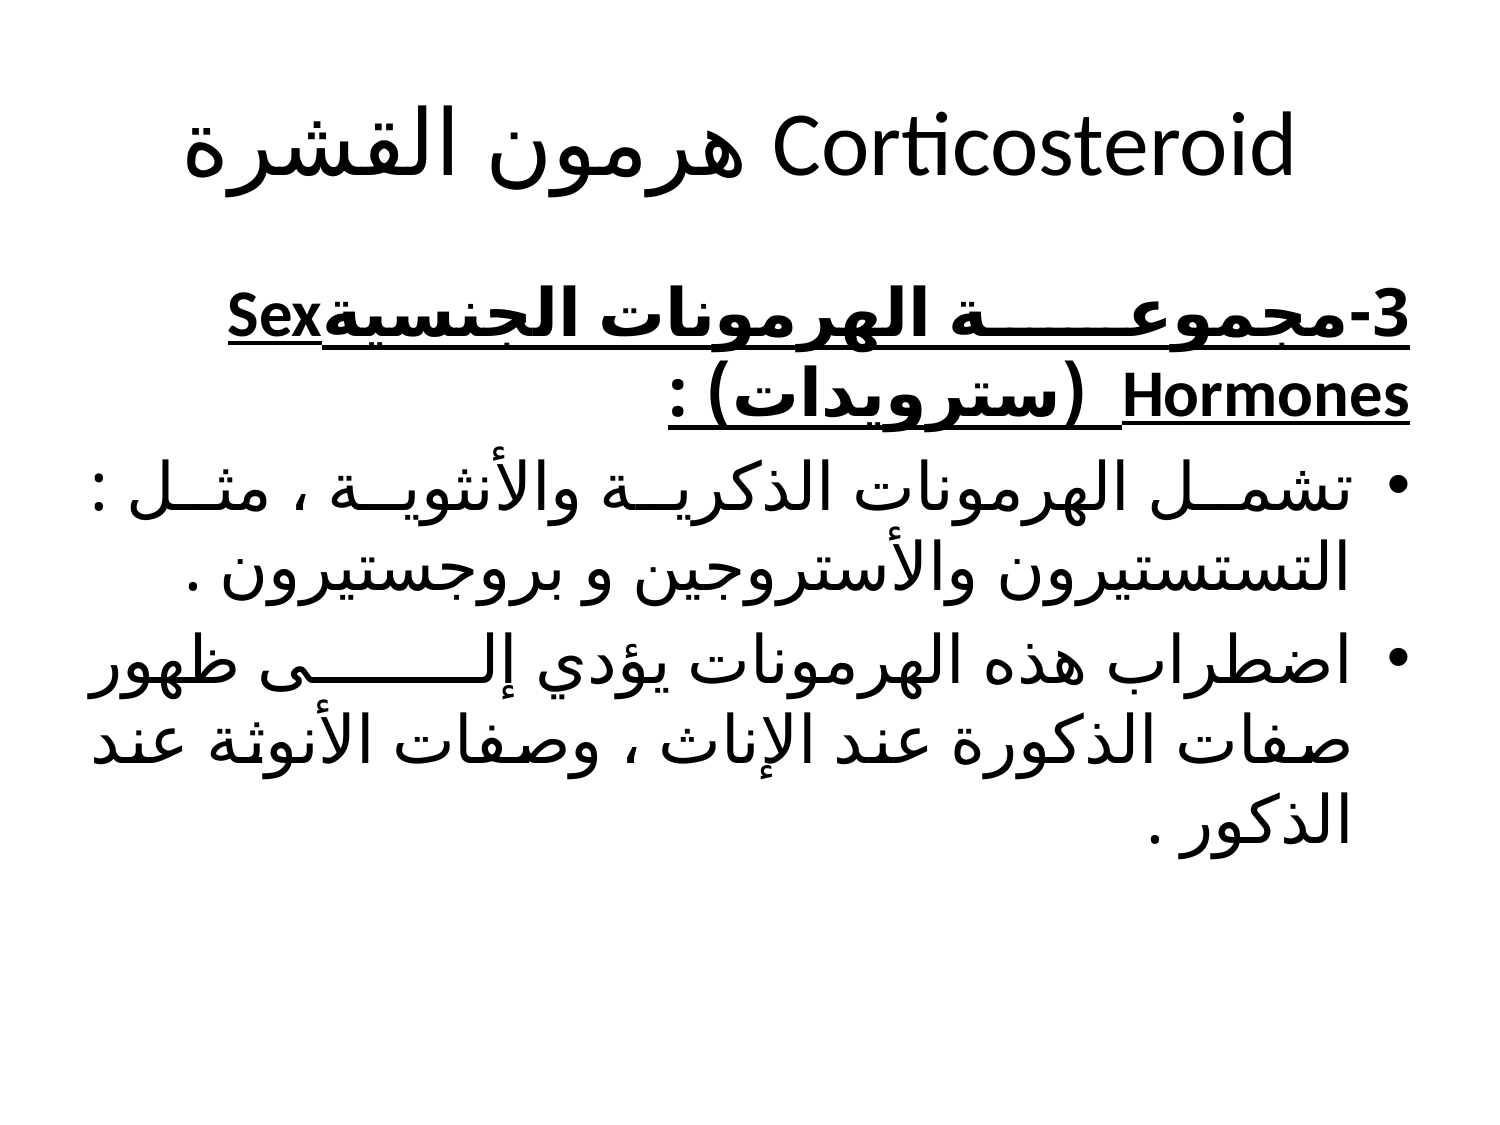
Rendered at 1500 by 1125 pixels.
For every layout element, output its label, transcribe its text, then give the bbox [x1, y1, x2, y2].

title هرمون القشرة Corticosteroid [75, 45, 1425, 233]
list 3-مجموعة الهرمونات الجنسيةSex Hormones (سترويدات) : تشمل الهرمونات الذكرية والأنثوية ، مثل : التستستيرون والأستروجين و بروجستيرون . اضطراب هذه الهرمونات يؤدي إلى ظهور صفات الذكورة عند الإناث ، وصفات الأنوثة عند الذكور . [75, 262, 1425, 1005]
